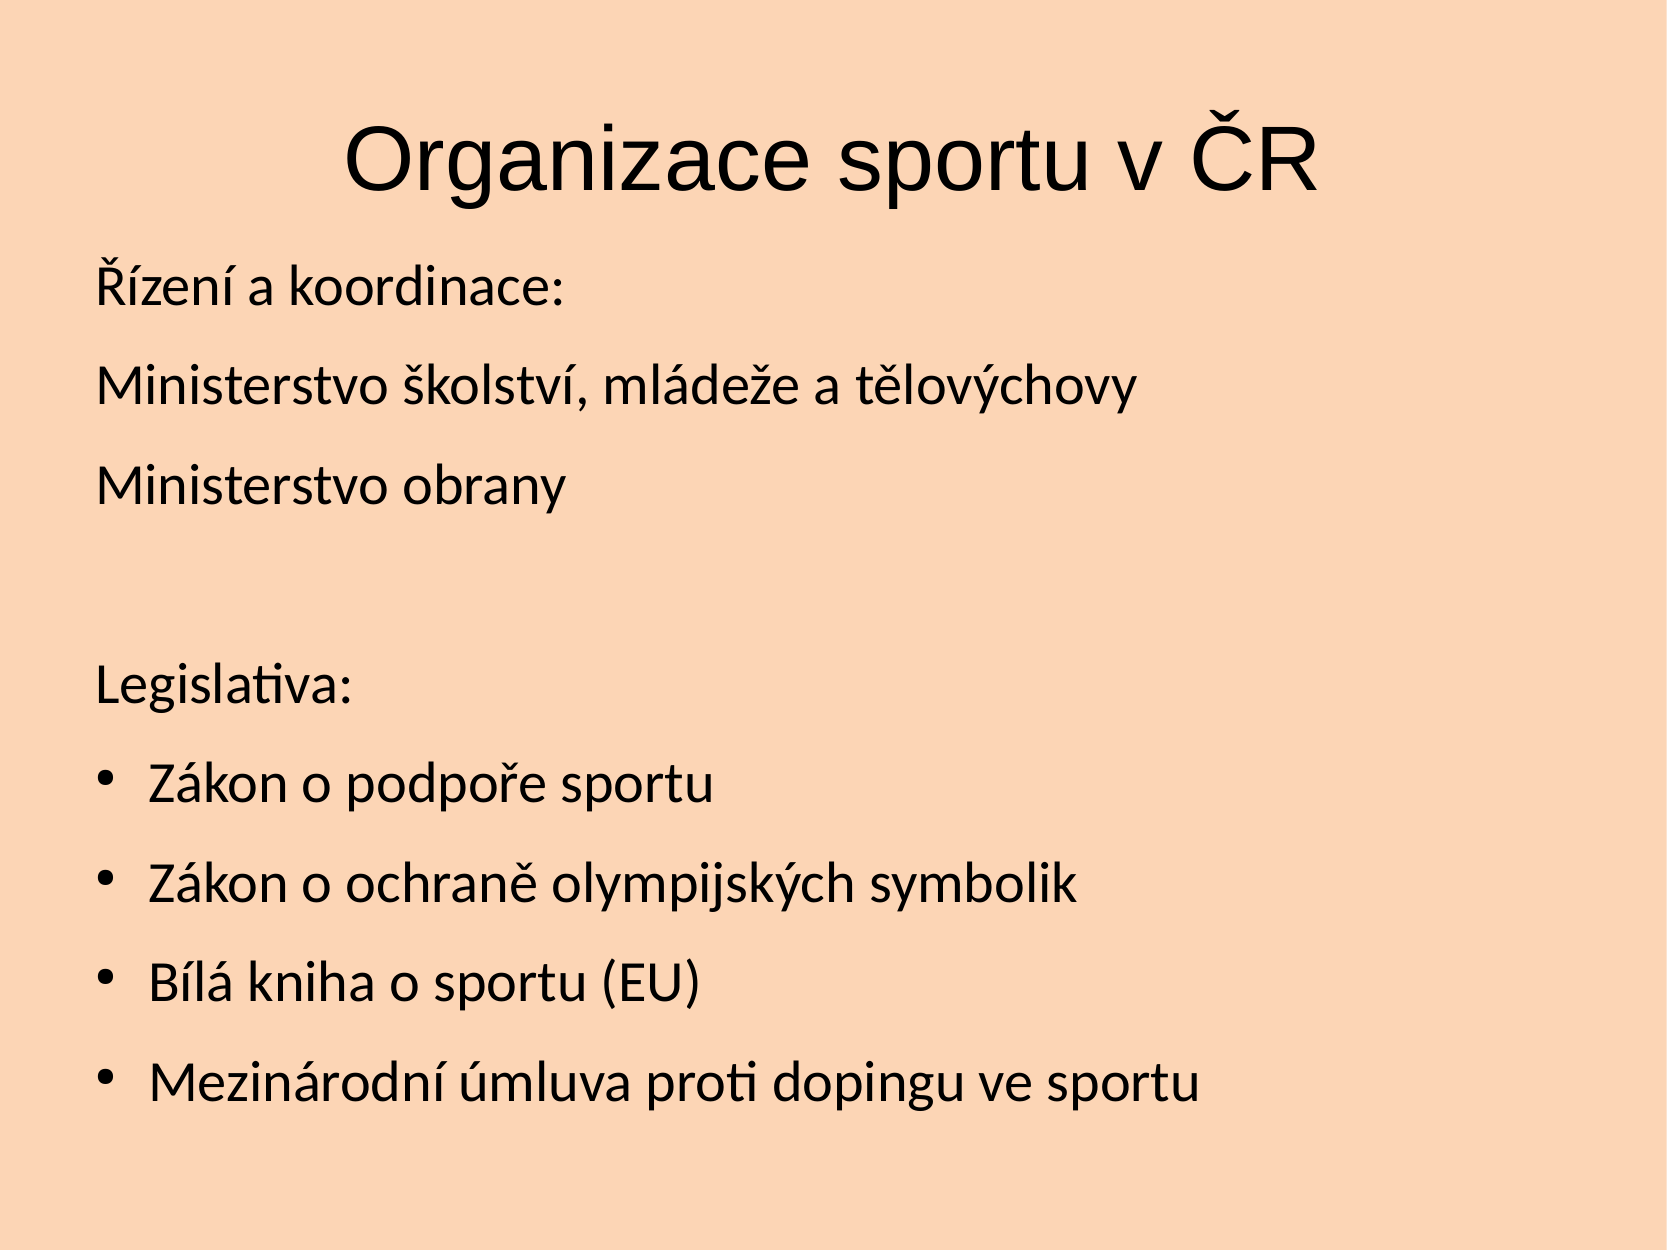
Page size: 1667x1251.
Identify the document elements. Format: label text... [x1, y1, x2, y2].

title Organizace sportu v ČR [83, 49, 1584, 259]
list Řízení a koordinace: Ministerstvo školství, mládeže a tělovýchovy Ministerstvo obrany Legislativa: Zákon o podpoře sportu Zákon o ochraně olympijských symbolik Bílá kniha o sportu (EU) Mezinárodní úmluva proti dopingu ve sportu [77, 247, 1578, 1216]
